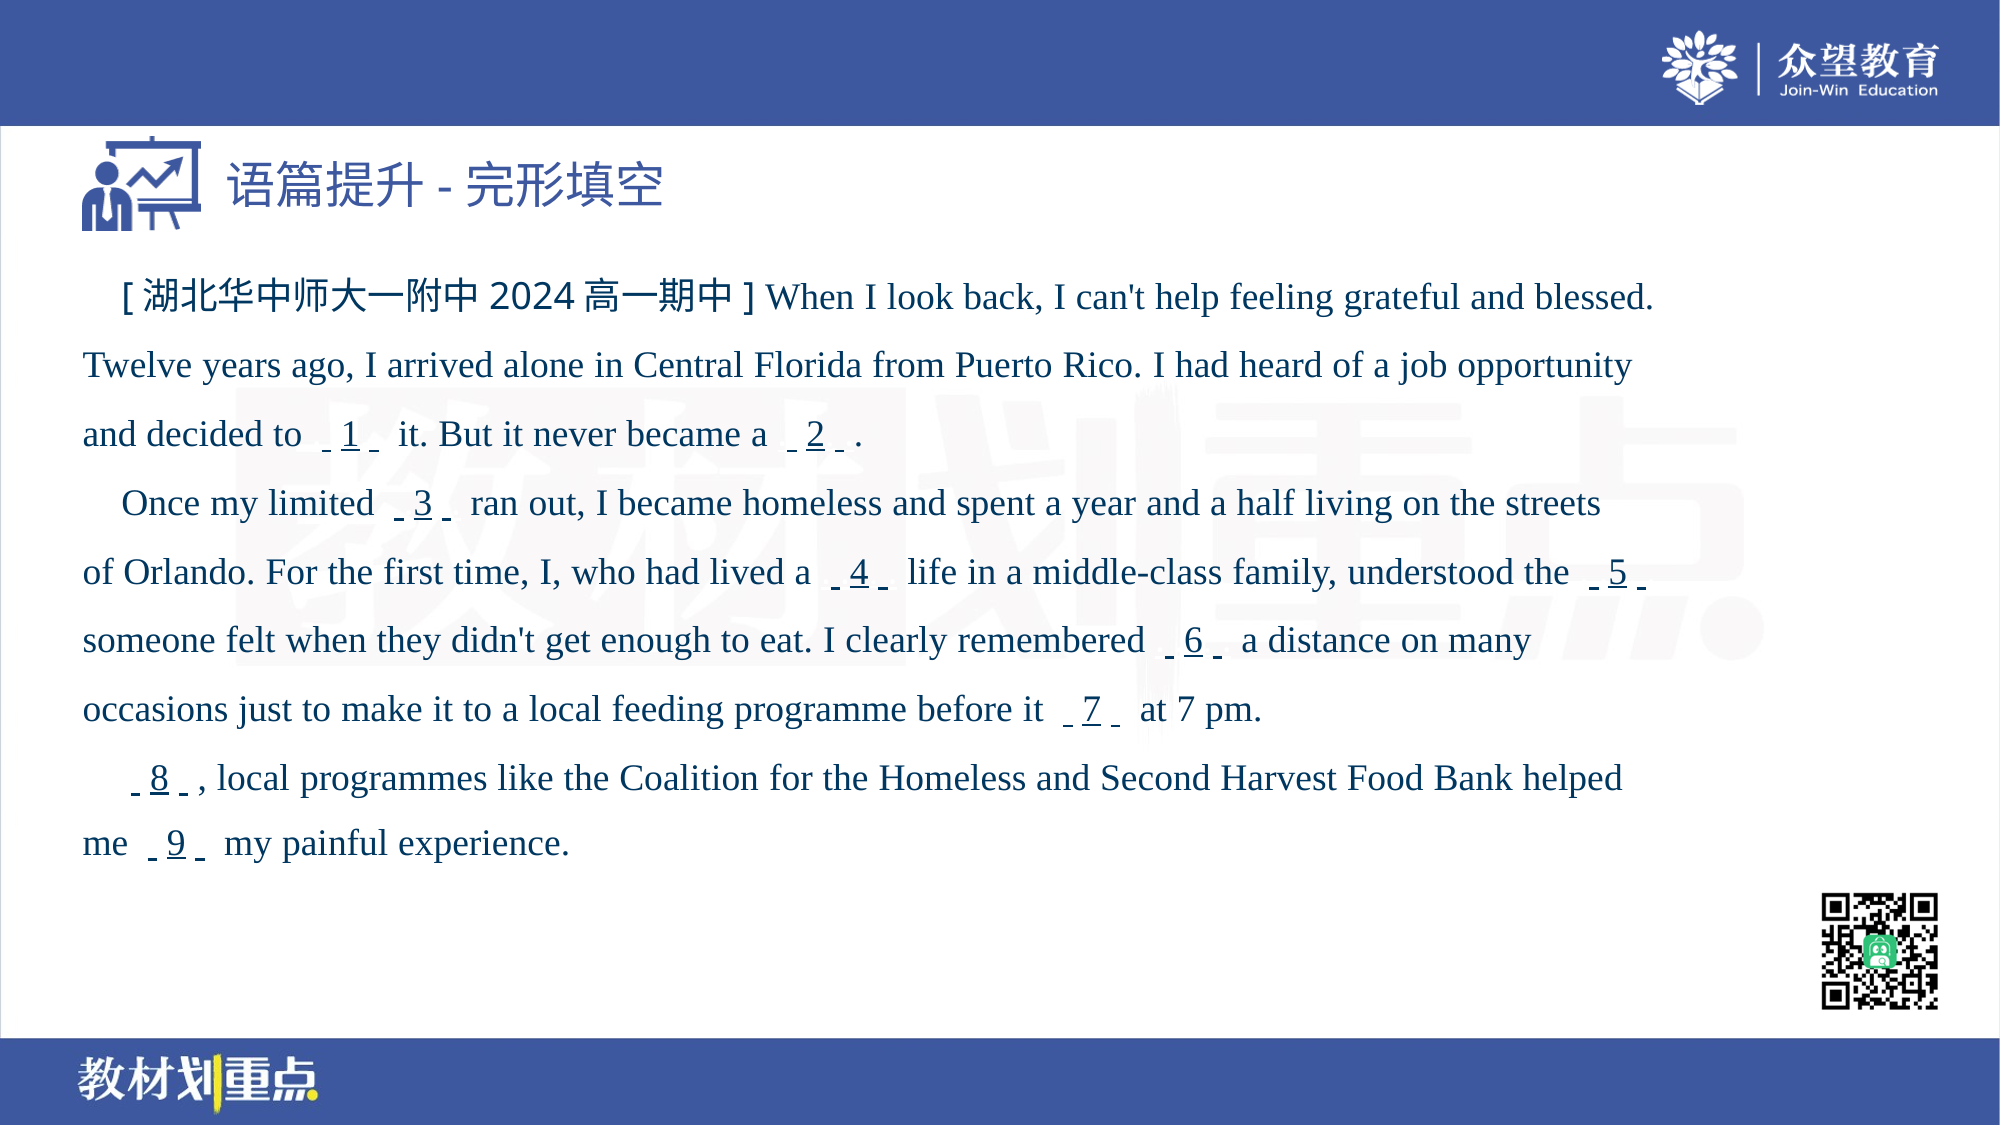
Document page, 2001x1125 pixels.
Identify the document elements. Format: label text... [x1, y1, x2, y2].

picture [0, 0, 2000, 1125]
text_box [湖北华中师大一附中2024高一期中] When I look back, I can't help feeling grateful and blessed. Twelve years ago, I arrived alone in Central Florida from Puerto Rico. I had heard of a job opportunity and decided to . .1. . it. But it never became a . .2. .. Once my limited . .3. . ran out, I became homeless and spent a year and a half living on the streets of Orlando. For the first time, I, who had lived a . .4. . life in a middle-class family, understood the . .5. . someone felt when they didn't get enough to eat. I clearly remembered . .6. . a distance on many occasions just to make it to a local feeding programme before it . .7. . at 7 pm. . .8. ., local programmes like the Coalition for the Homeless and Second Harvest Food Bank helped me . .9. . my painful experience. [82, 248, 1817, 856]
